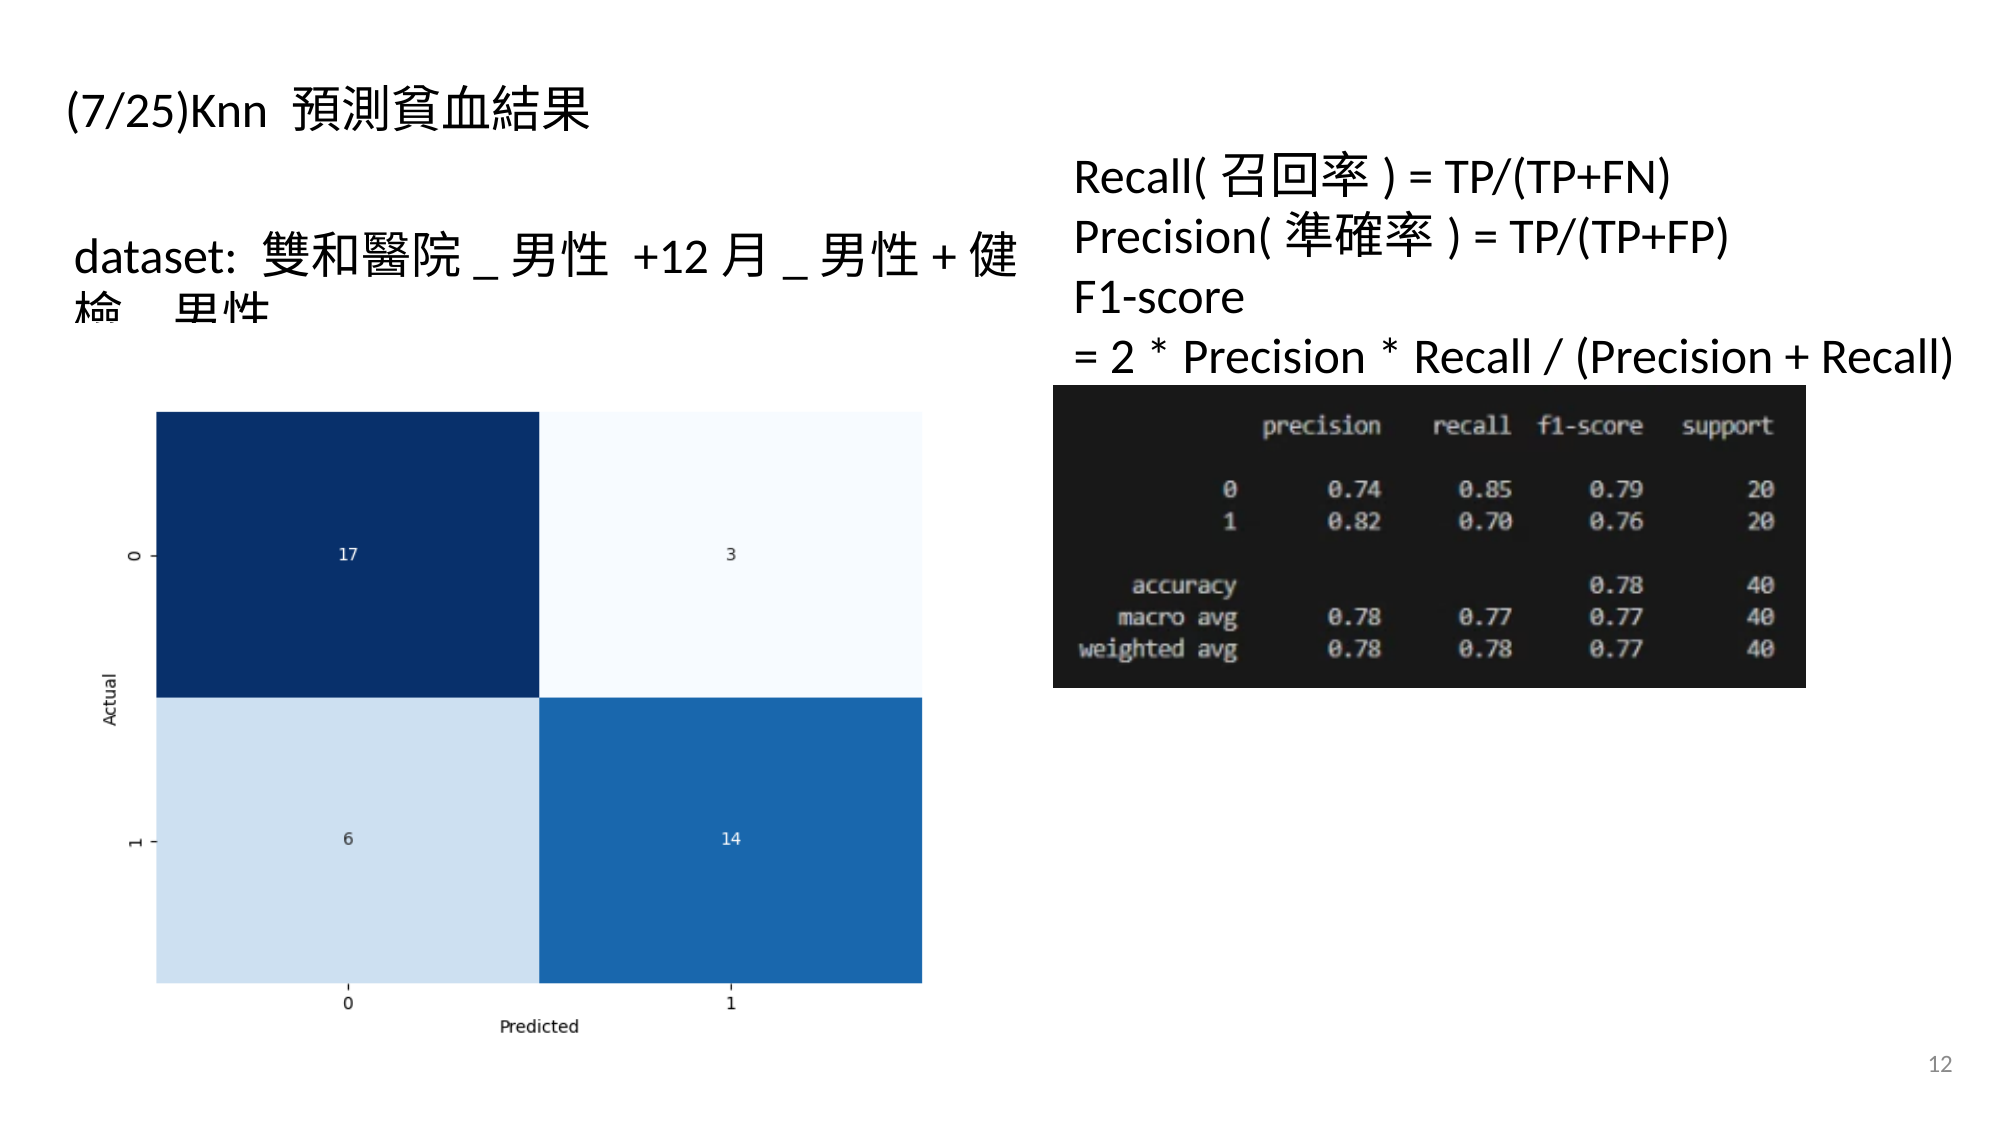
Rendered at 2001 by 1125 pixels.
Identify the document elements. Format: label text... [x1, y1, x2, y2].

picture [33, 323, 1021, 1065]
text_box (7/25)Knn 預測貧血結果 [45, 57, 1046, 158]
slide_number 12 [1853, 1019, 1974, 1106]
picture [1053, 385, 1806, 688]
text_box Recall(召回率) = TP/(TP+FN) Precision(準確率) = TP/(TP+FP) F1-score = 2 * Precision * Recall / (Precision + Recall) [1053, 123, 2000, 403]
text_box dataset: 雙和醫院_男性 +12月_男性+健檢_男性 [53, 203, 1053, 364]
